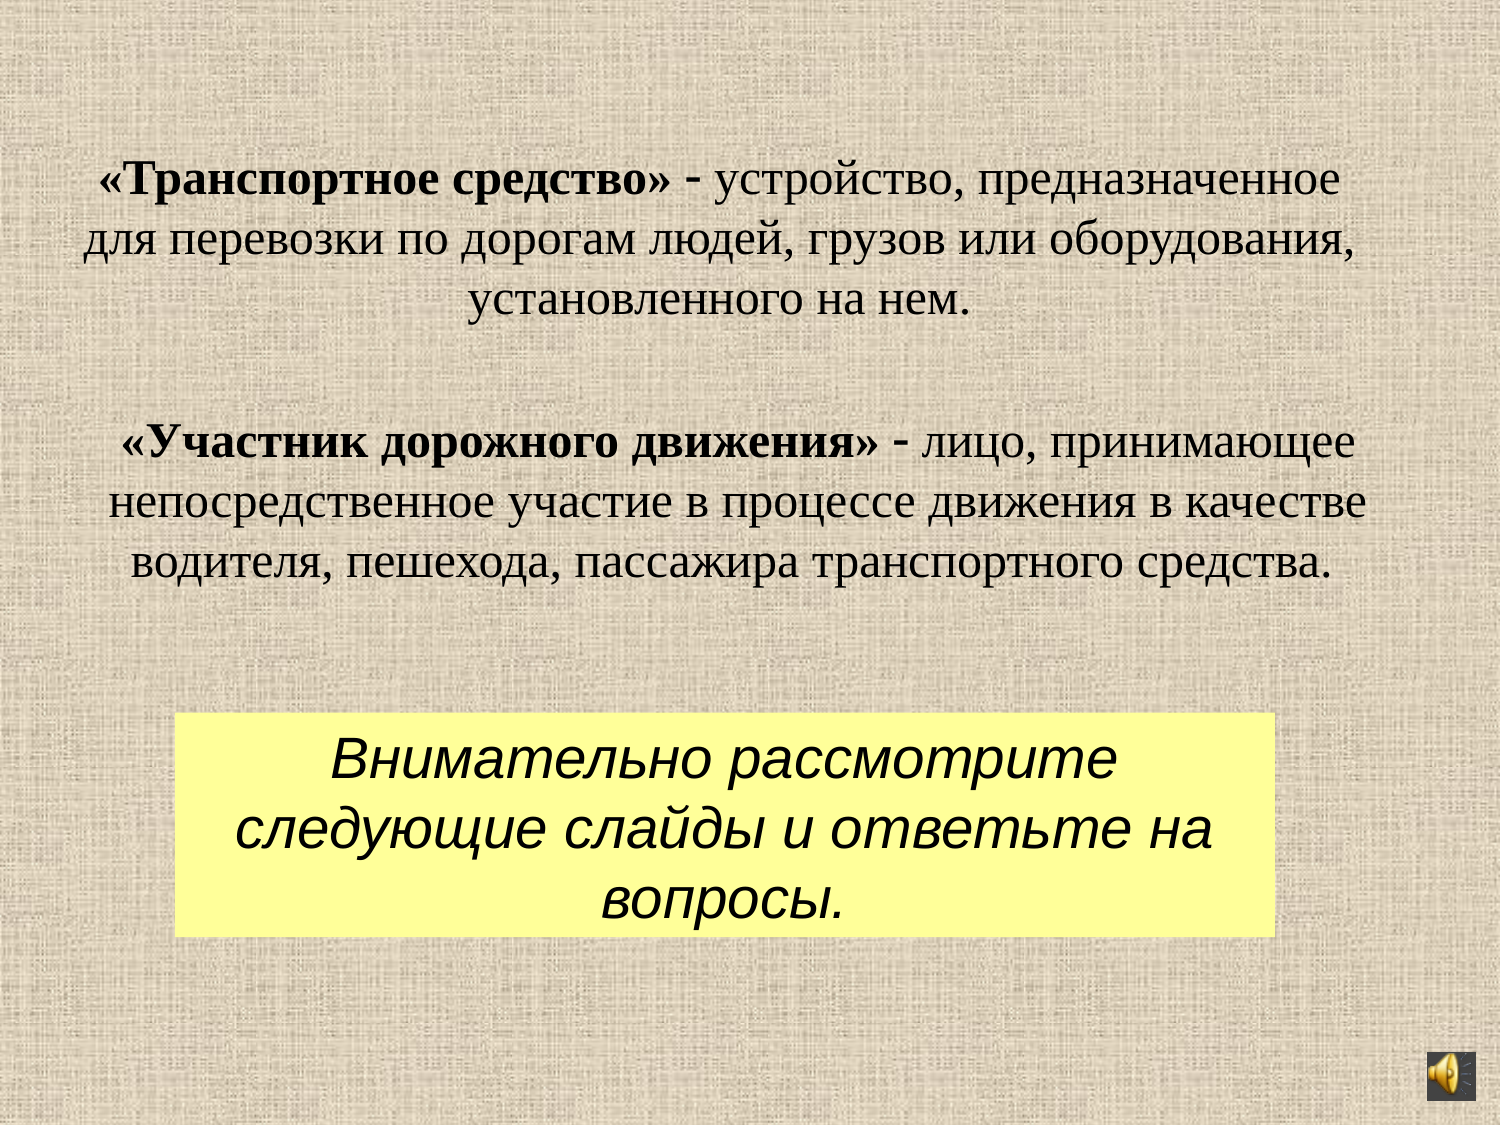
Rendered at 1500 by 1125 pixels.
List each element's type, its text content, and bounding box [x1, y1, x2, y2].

text_box Внимательно рассмотрите следующие слайды и ответьте на вопросы. [174, 712, 1275, 938]
picture [0, 0, 1500, 1125]
text_box «Участник дорожного движения»  лицо, принимающее непосредственное участие в процессе движения в качестве водителя, пешехода, пассажира транспортного средства. [75, 399, 1402, 595]
text_box «Транспортное средство»  устройство, предназначенное для перевозки по дорогам людей, грузов или оборудования, установленного на нем. [62, 137, 1377, 333]
